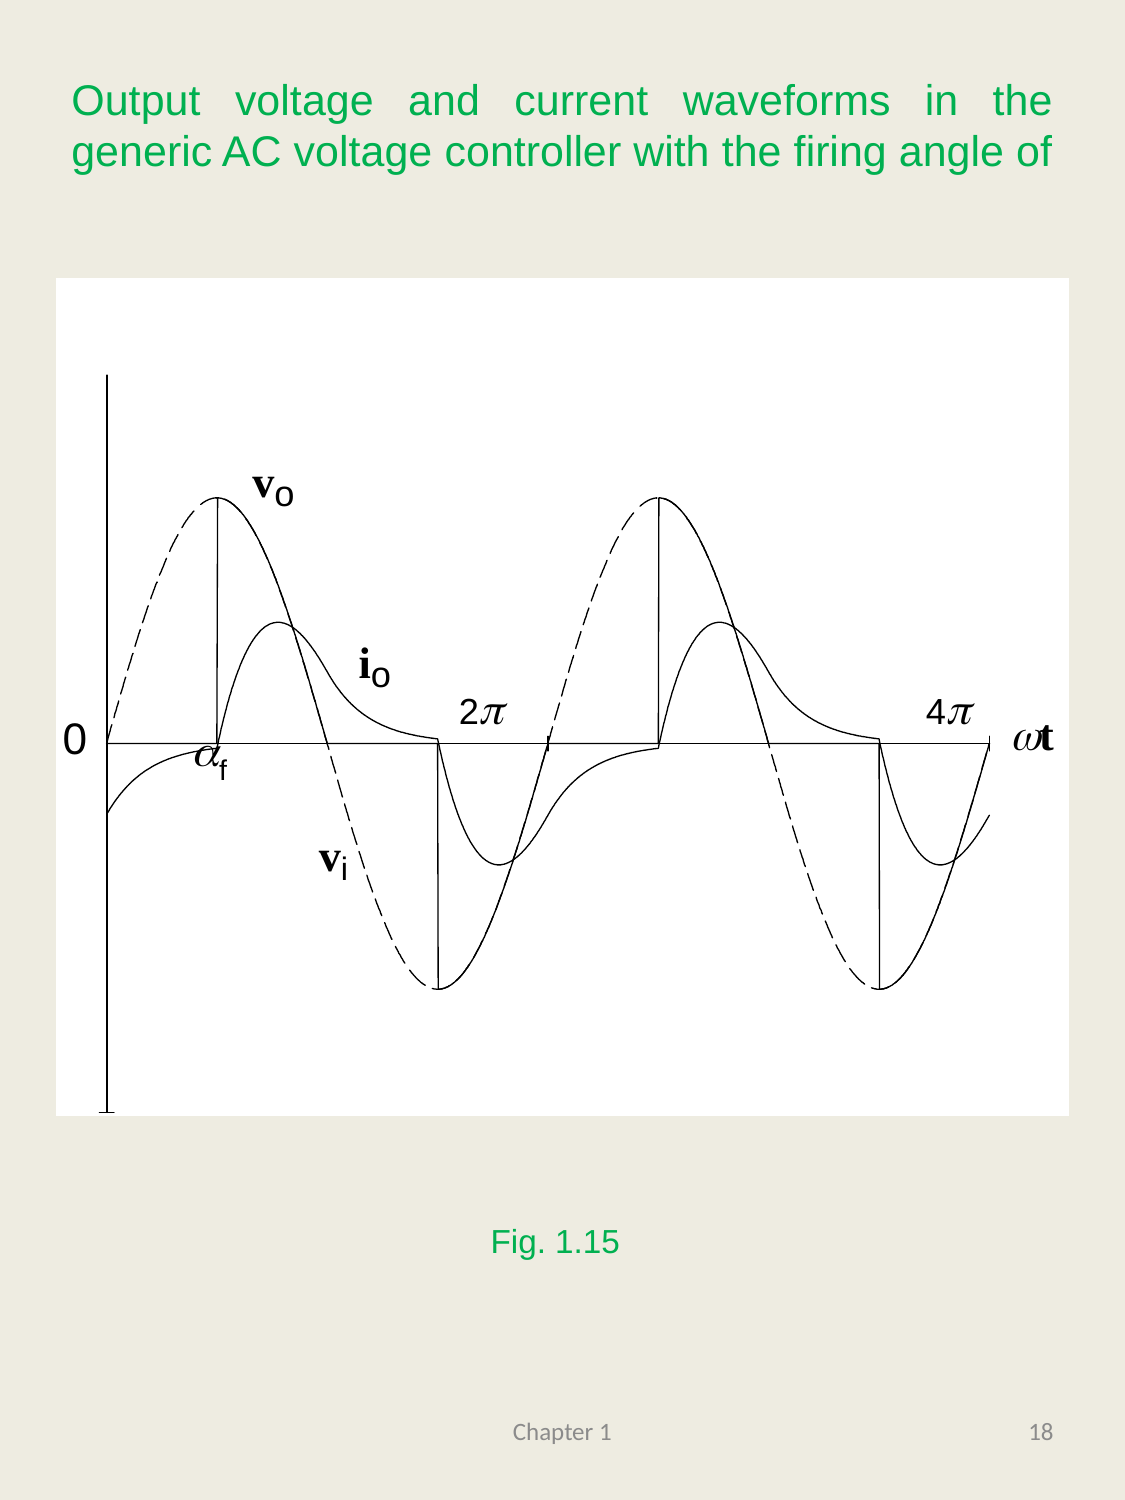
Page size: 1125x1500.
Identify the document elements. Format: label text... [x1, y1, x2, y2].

footer Chapter 1 [384, 1390, 741, 1471]
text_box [56, 277, 1069, 1117]
slide_number 18 [806, 1390, 1069, 1471]
text_box Fig. 1.15 [475, 1212, 636, 1268]
